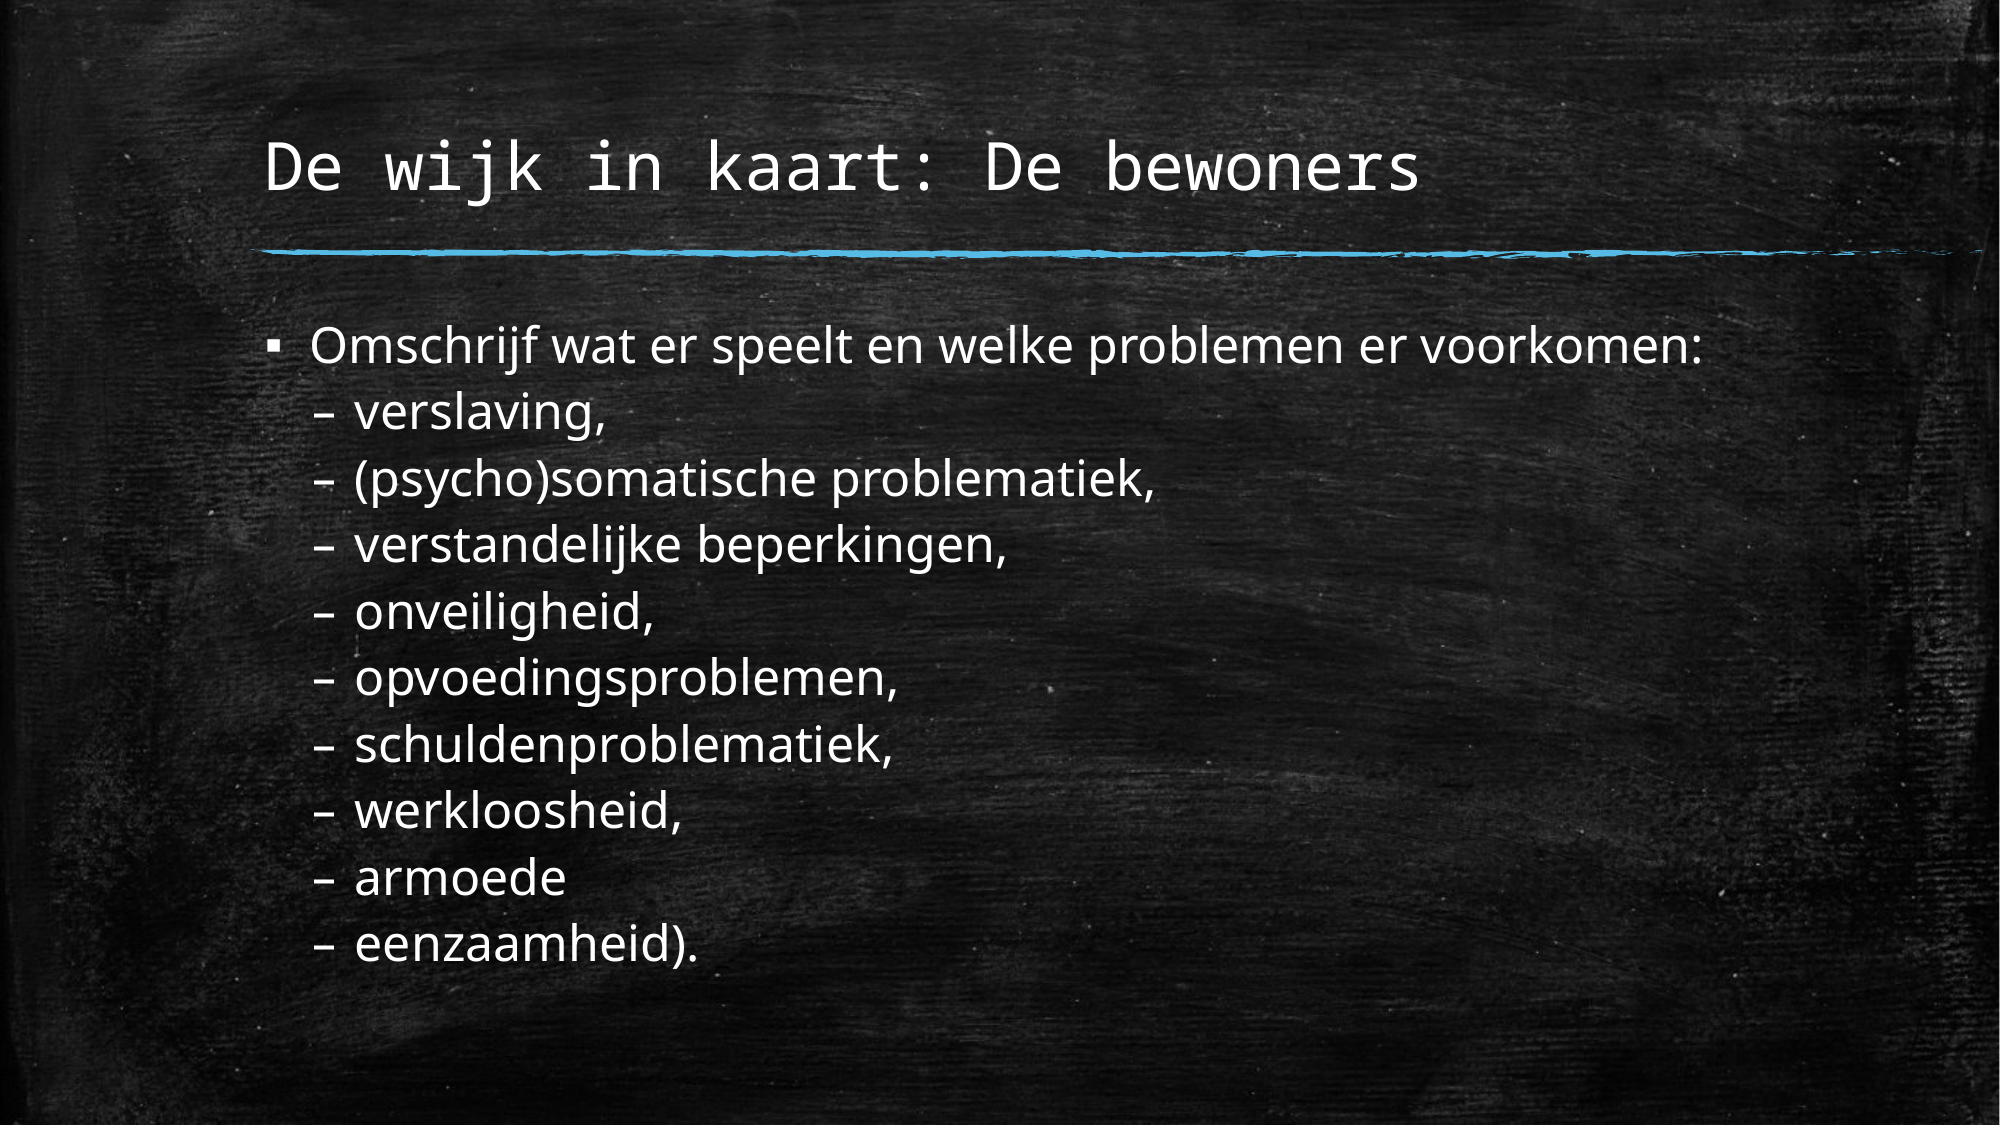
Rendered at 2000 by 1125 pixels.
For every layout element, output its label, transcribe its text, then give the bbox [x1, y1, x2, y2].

title De wijk in kaart: De bewoners [249, 45, 1750, 213]
list Omschrijf wat er speelt en welke problemen er voorkomen: verslaving, (psycho)somatische problematiek, verstandelijke beperkingen, onveiligheid, opvoedingsproblemen, schuldenproblematiek, werkloosheid, armoede eenzaamheid). [249, 312, 1750, 1013]
